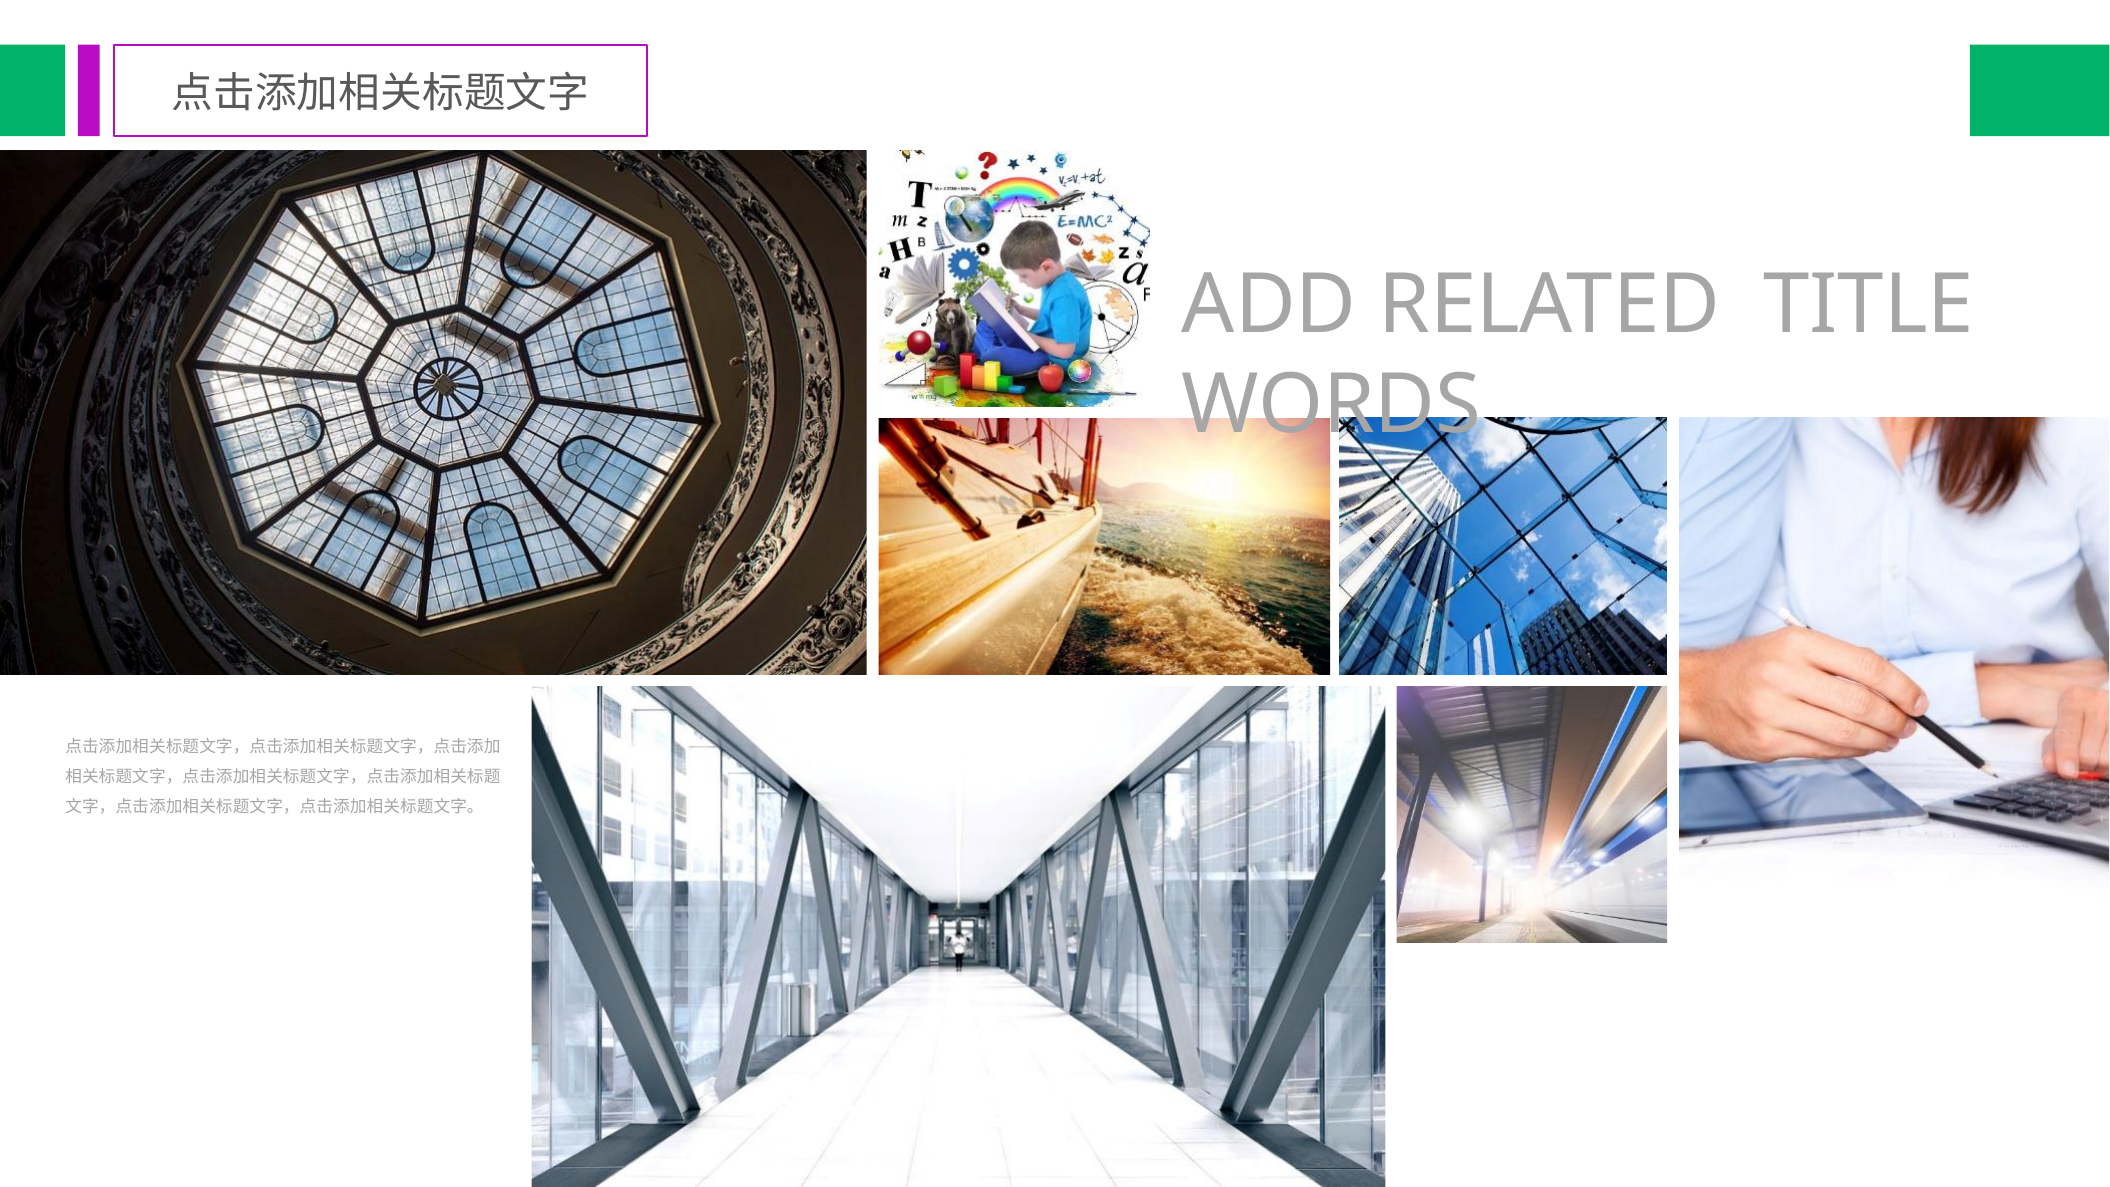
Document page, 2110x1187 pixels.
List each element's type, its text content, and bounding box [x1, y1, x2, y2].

text_box [1679, 457, 2110, 945]
text_box [878, 418, 1331, 675]
text_box 点击添加相关标题文字，点击添加相关标题文字，点击添加相关标题文字，点击添加相关标题文字，点击添加相关标题文字，点击添加相关标题文字，点击添加相关标题文字。 [50, 718, 517, 824]
text_box [1396, 686, 1668, 943]
text_box [0, 150, 867, 675]
text_box 点击添加相关标题文字 [135, 44, 625, 137]
text_box [878, 150, 1150, 407]
text_box [531, 686, 1386, 1187]
text_box ADD RELATED TITLE WORDS [1167, 241, 2110, 457]
text_box [1339, 457, 1667, 675]
